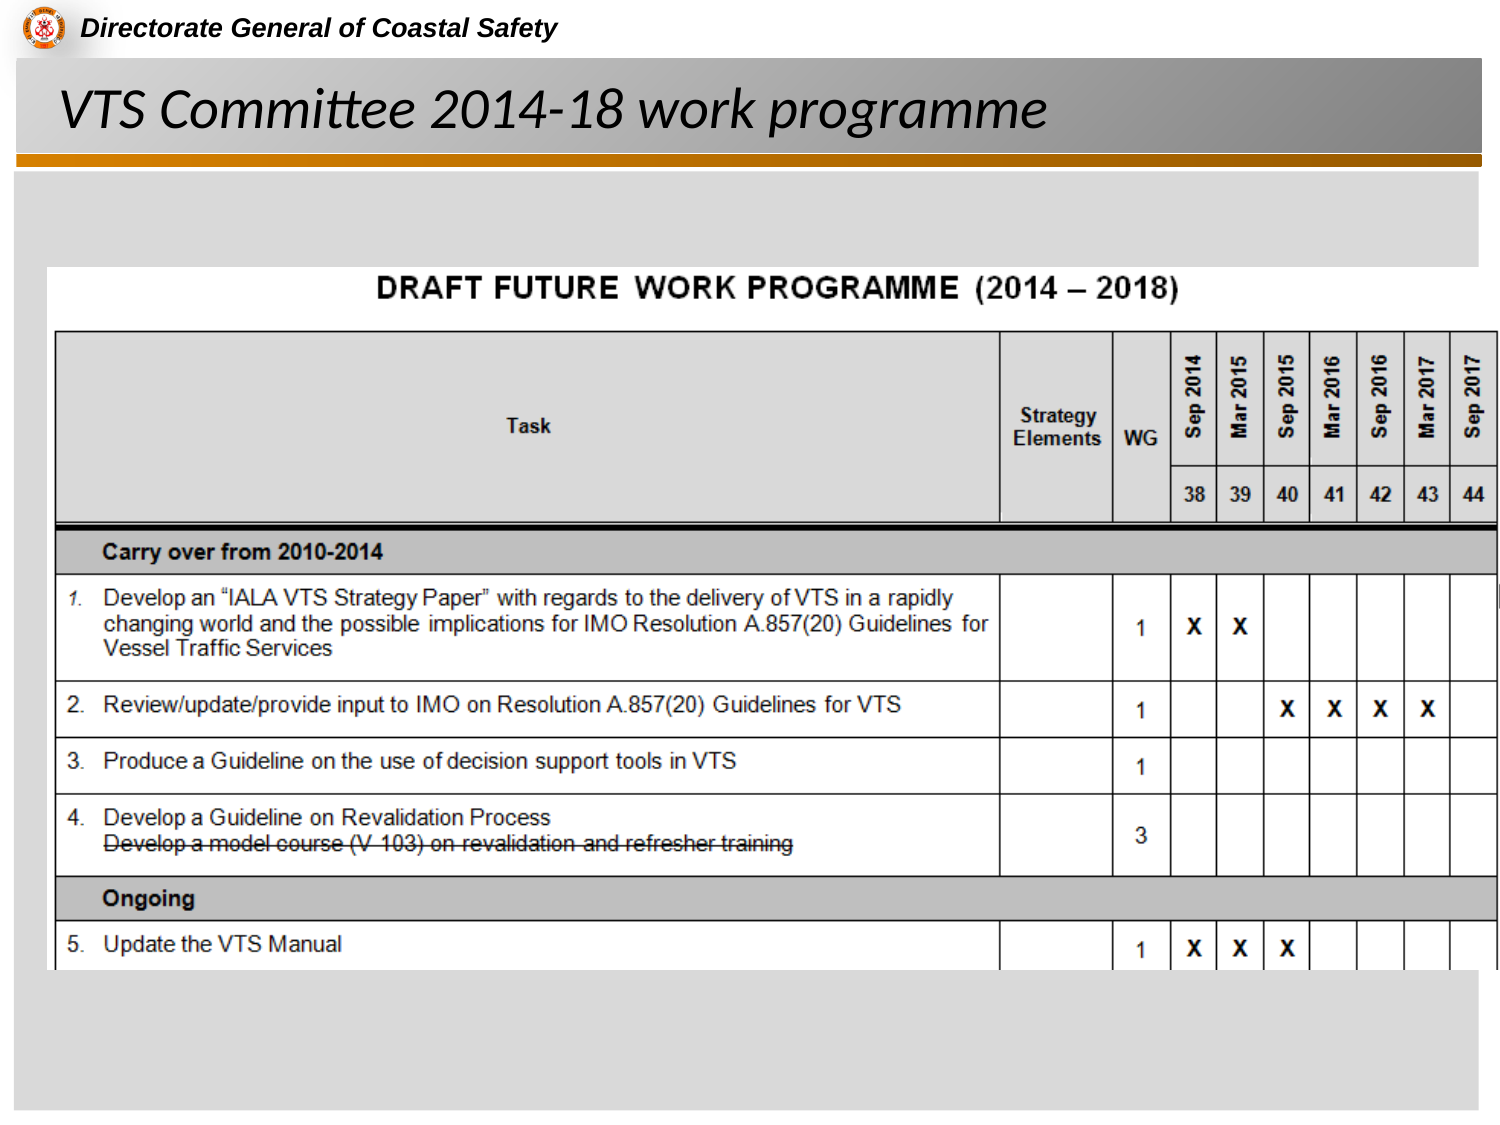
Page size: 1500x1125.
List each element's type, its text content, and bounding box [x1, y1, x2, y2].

picture [23, 6, 65, 49]
picture [46, 266, 1500, 970]
title VTS Committee 2014-18 work programme [16, 58, 1482, 153]
